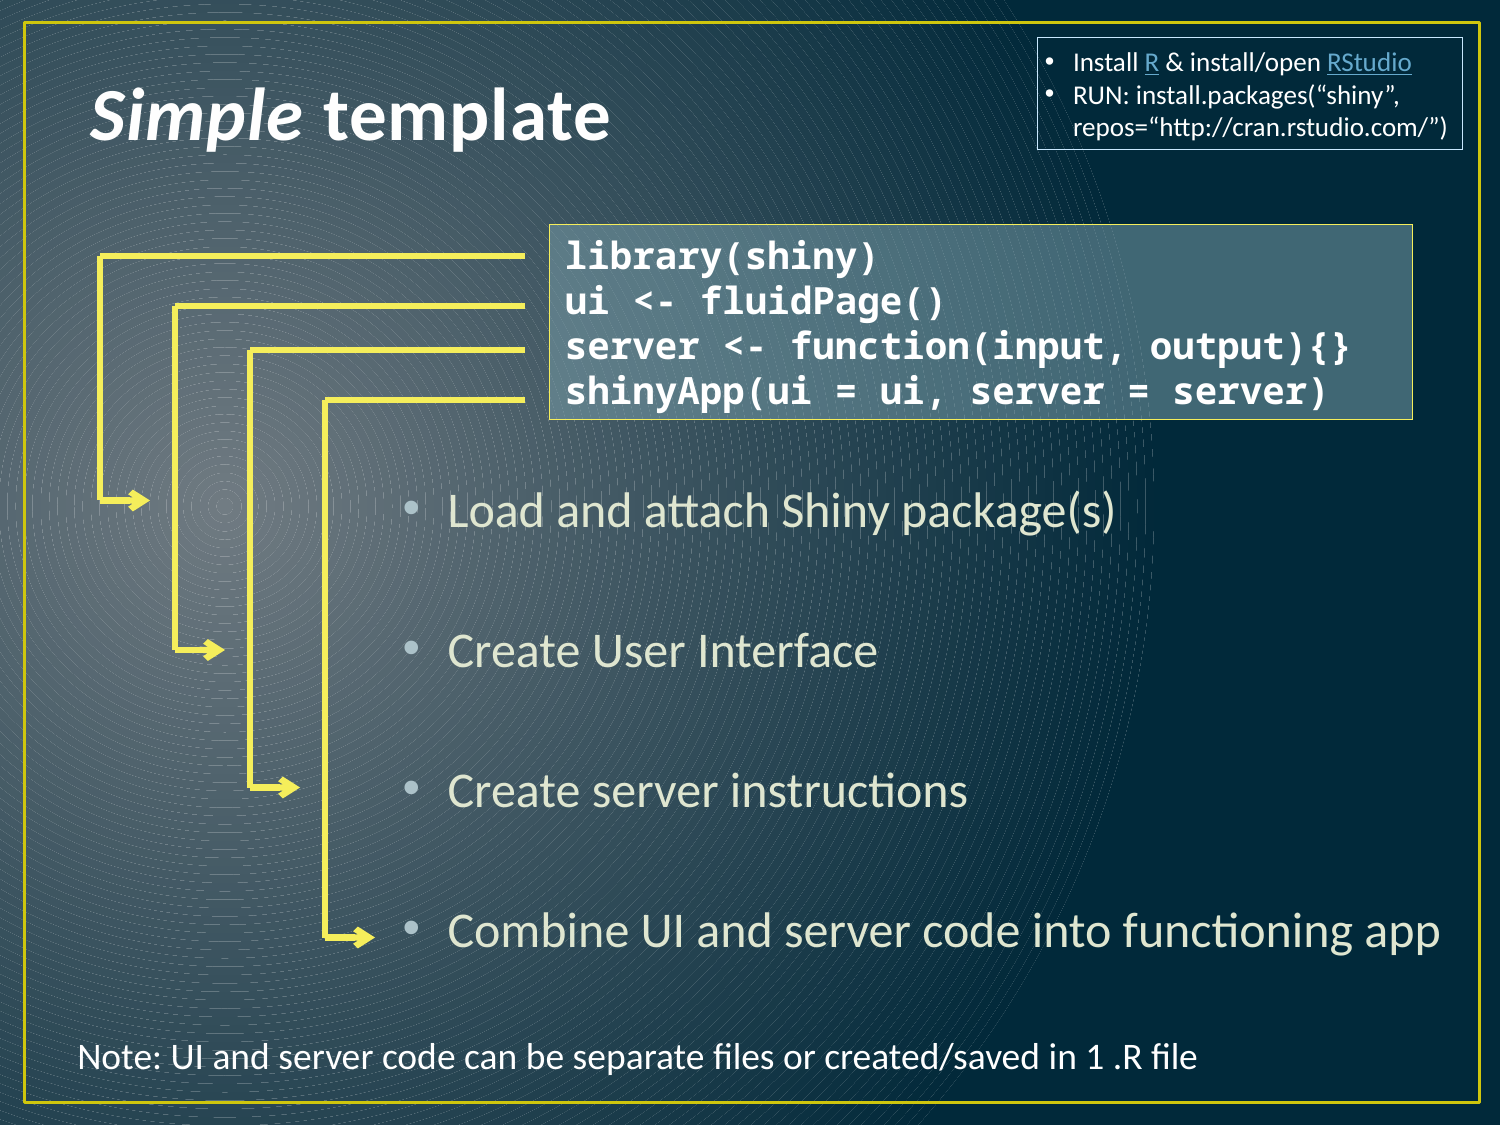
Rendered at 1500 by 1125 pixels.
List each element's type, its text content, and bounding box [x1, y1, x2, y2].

text_box Note: UI and server code can be separate files or created/saved in 1 .R file [62, 1024, 1438, 1085]
list Load and attach Shiny package(s) Create User Interface Create server instructions Combine UI and server code into functioning app [387, 470, 1500, 1013]
text_box Install R & install/open RStudio RUN: install.packages(“shiny”, repos=“http://cran.rstudio.com/”) [1037, 37, 1463, 150]
text_box library(shiny) ui <- fluidPage() server <- function(input, output){} shinyApp(ui = ui, server = server) [549, 224, 1413, 420]
title Simple template [75, 45, 1425, 163]
